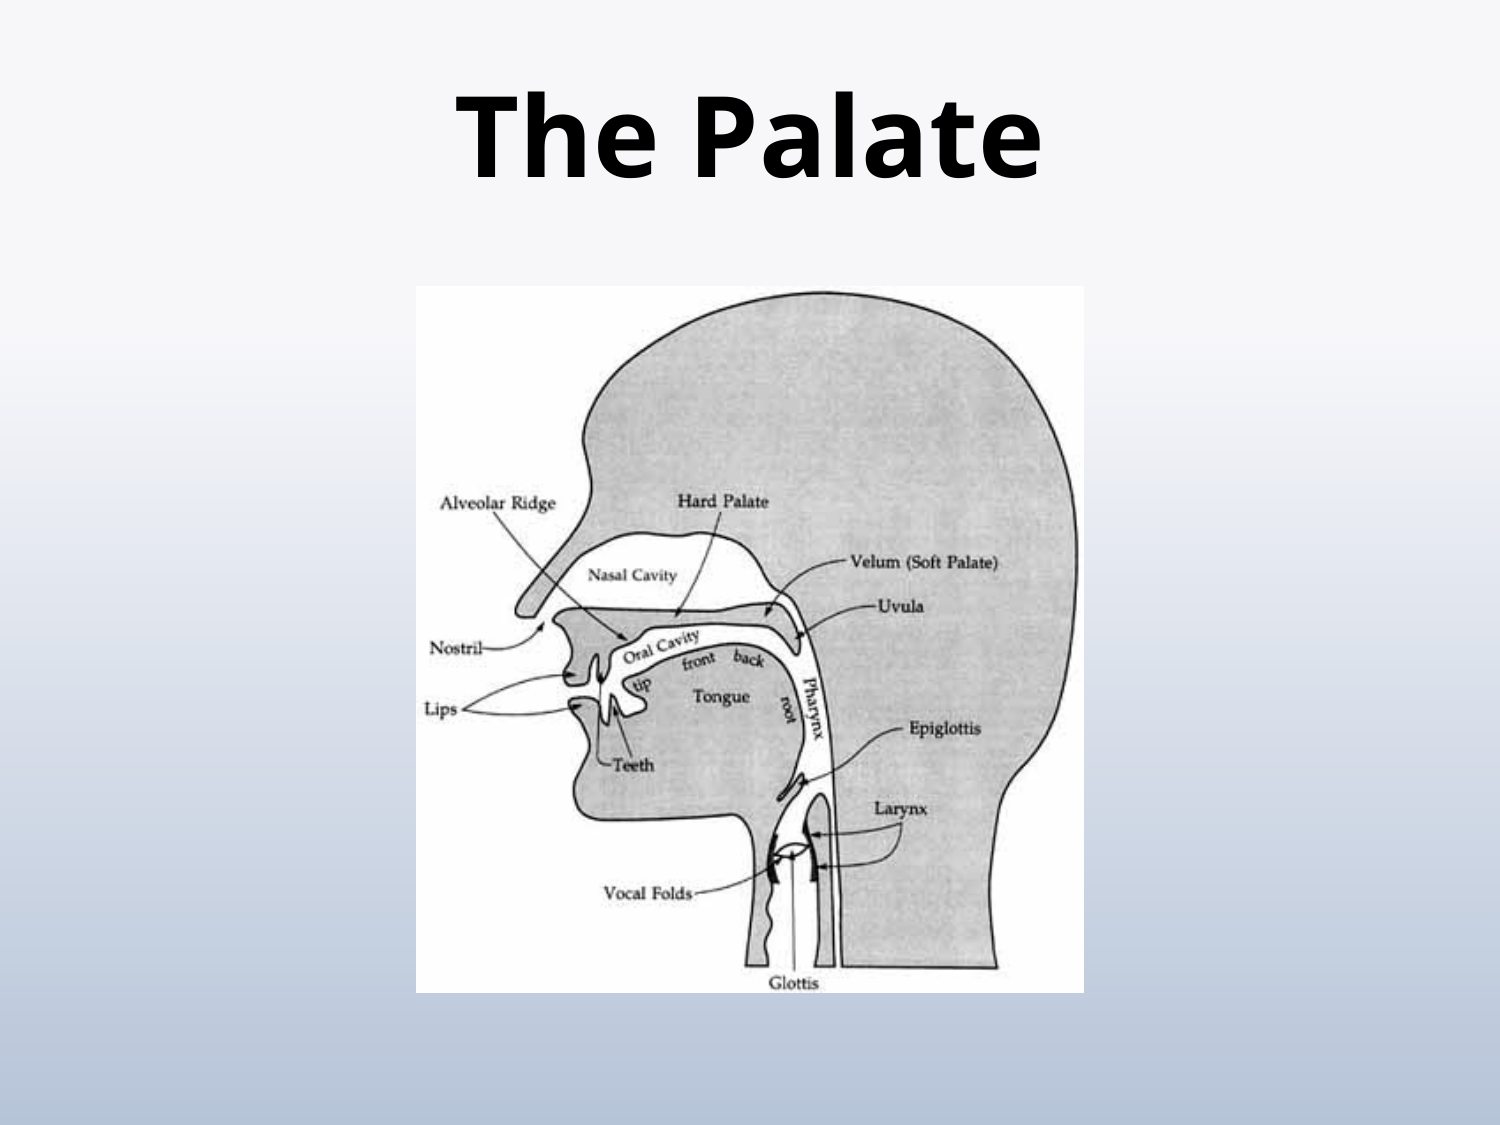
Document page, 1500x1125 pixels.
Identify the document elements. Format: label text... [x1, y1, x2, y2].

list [148, 284, 1352, 995]
title The Palate [150, 37, 1350, 245]
